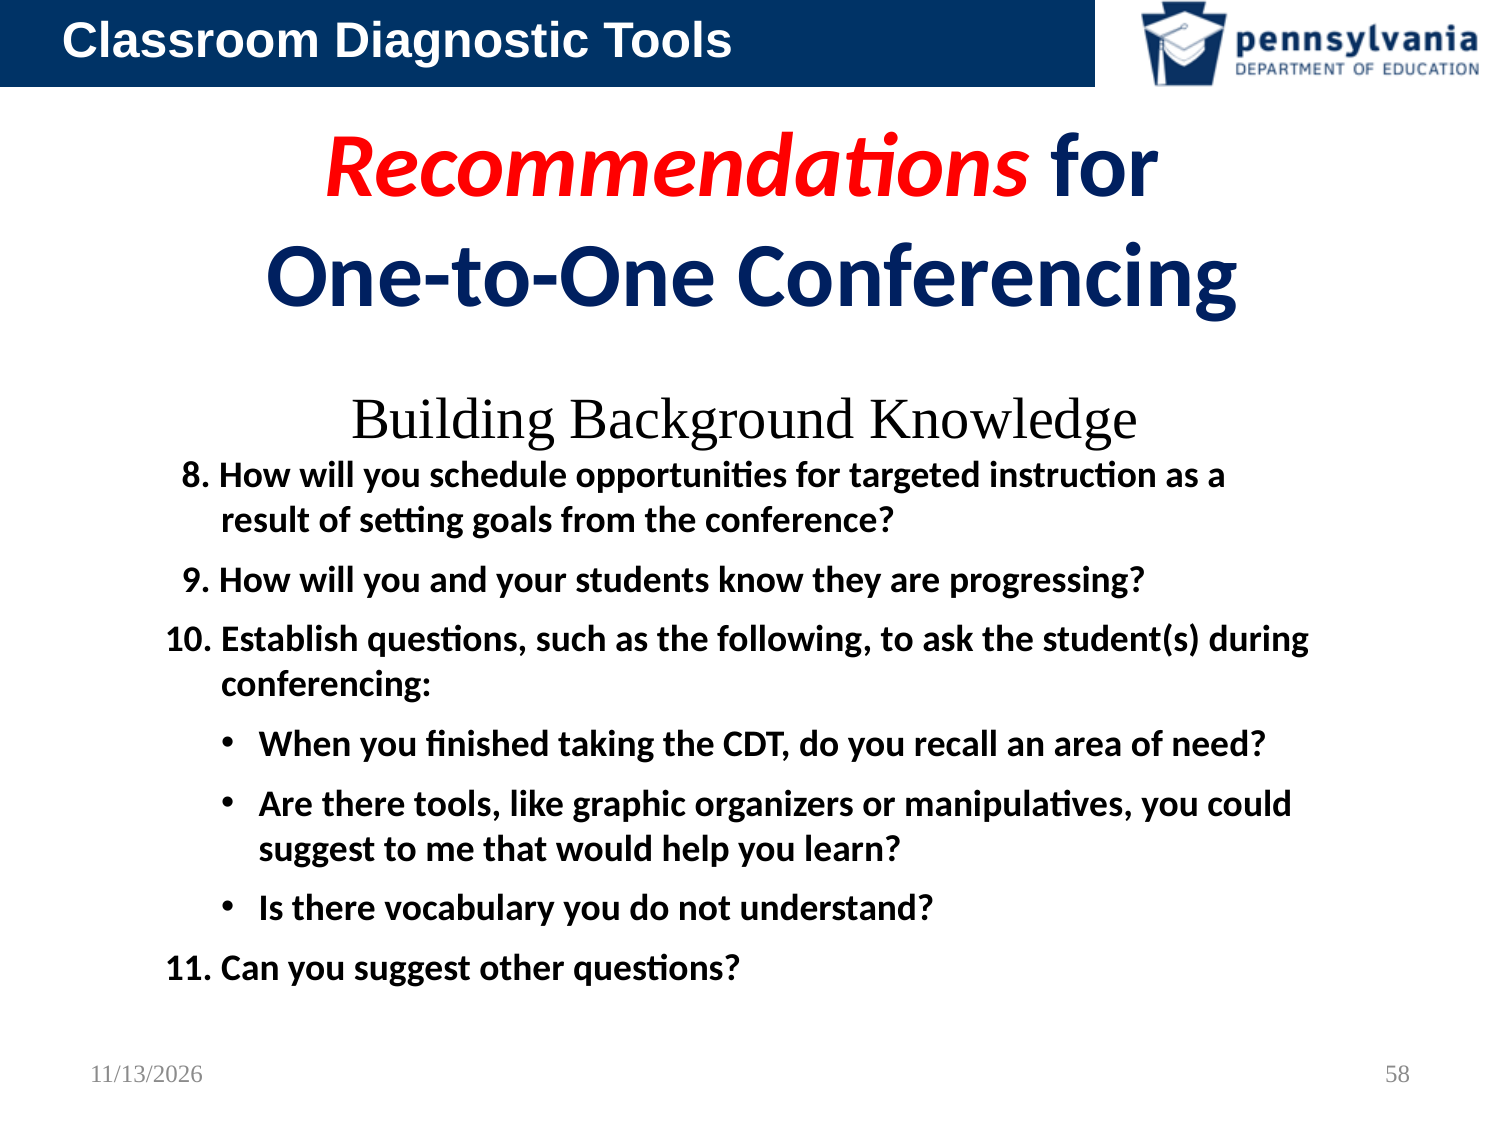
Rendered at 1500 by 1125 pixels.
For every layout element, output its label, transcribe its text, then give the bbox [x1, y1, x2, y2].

slide_number 58 [1074, 1042, 1425, 1103]
text_box Building Background Knowledge 8. How will you schedule opportunities for targeted instruction as a result of setting goals from the conference? 9. How will you and your students know they are progressing? 10. Establish questions, such as the following, to ask the student(s) during conferencing: When you finished taking the CDT, do you recall an area of need? Are there tools, like graphic organizers or manipulatives, you could suggest to me that would help you learn? Is there vocabulary you do not understand? 11. Can you suggest other questions? [149, 302, 1340, 1090]
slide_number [75, 1042, 425, 1103]
picture [1134, 0, 1485, 90]
title Recommendations for One-to-One Conferencing [77, 124, 1428, 365]
